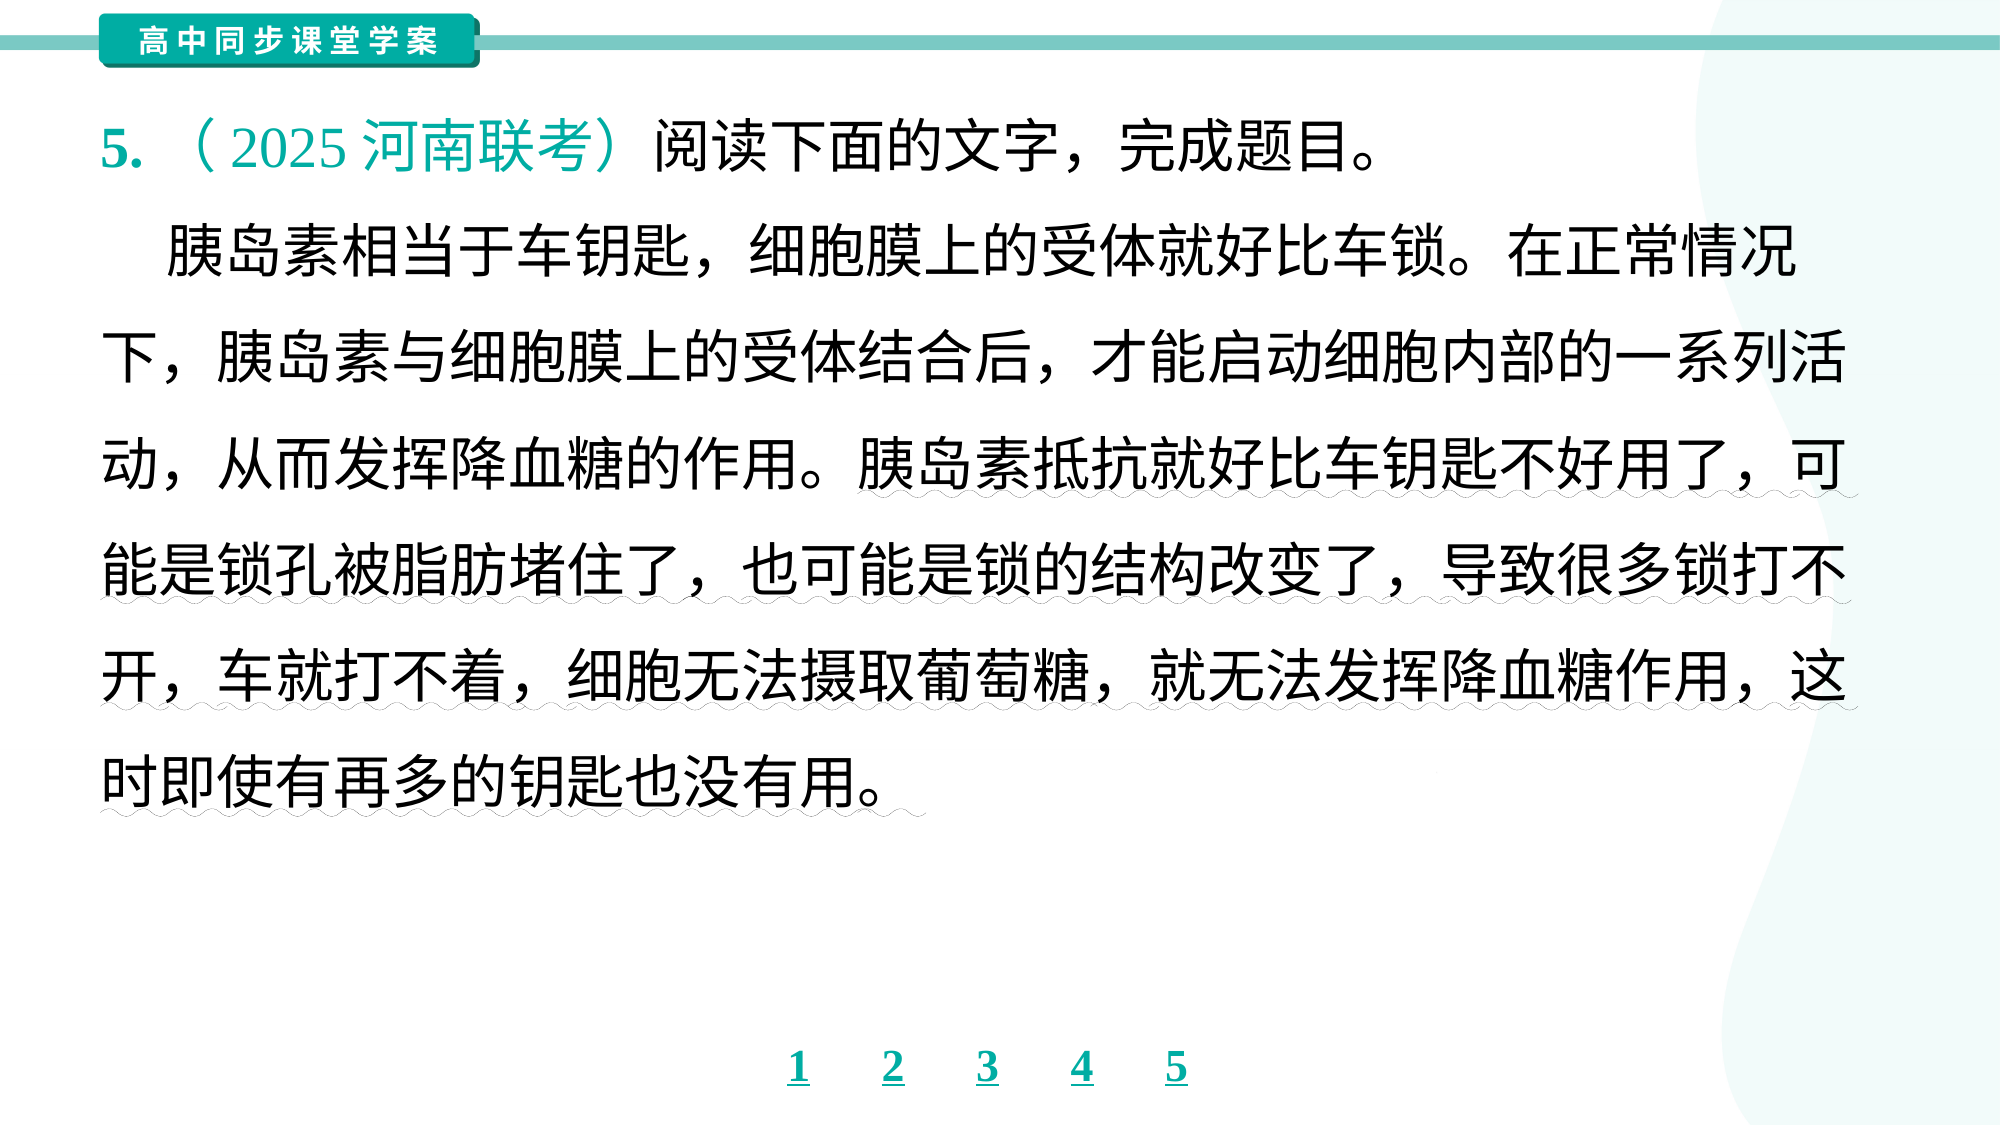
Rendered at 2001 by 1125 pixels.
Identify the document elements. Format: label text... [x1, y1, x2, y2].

picture [0, 0, 2000, 1125]
text_box 胰岛素相当于车钥匙，细胞膜上的受体就好比车锁。在正常情况 下，胰岛素与细胞膜上的受体结合后，才能启动细胞内部的一系列活 动，从而发挥降血糖的作用。胰岛素抵抗就好比车钥匙不好用了，可 能是锁孔被脂肪堵住了，也可能是锁的结构改变了，导致很多锁打不 开，车就打不着，细胞无法摄取葡萄糖，就无法发挥降血糖作用，这 时即使有再多的钥匙也没有用。 [100, 178, 1899, 816]
text_box 5.（2025河南联考）阅读下面的文字，完成题目。 [100, 76, 1899, 178]
